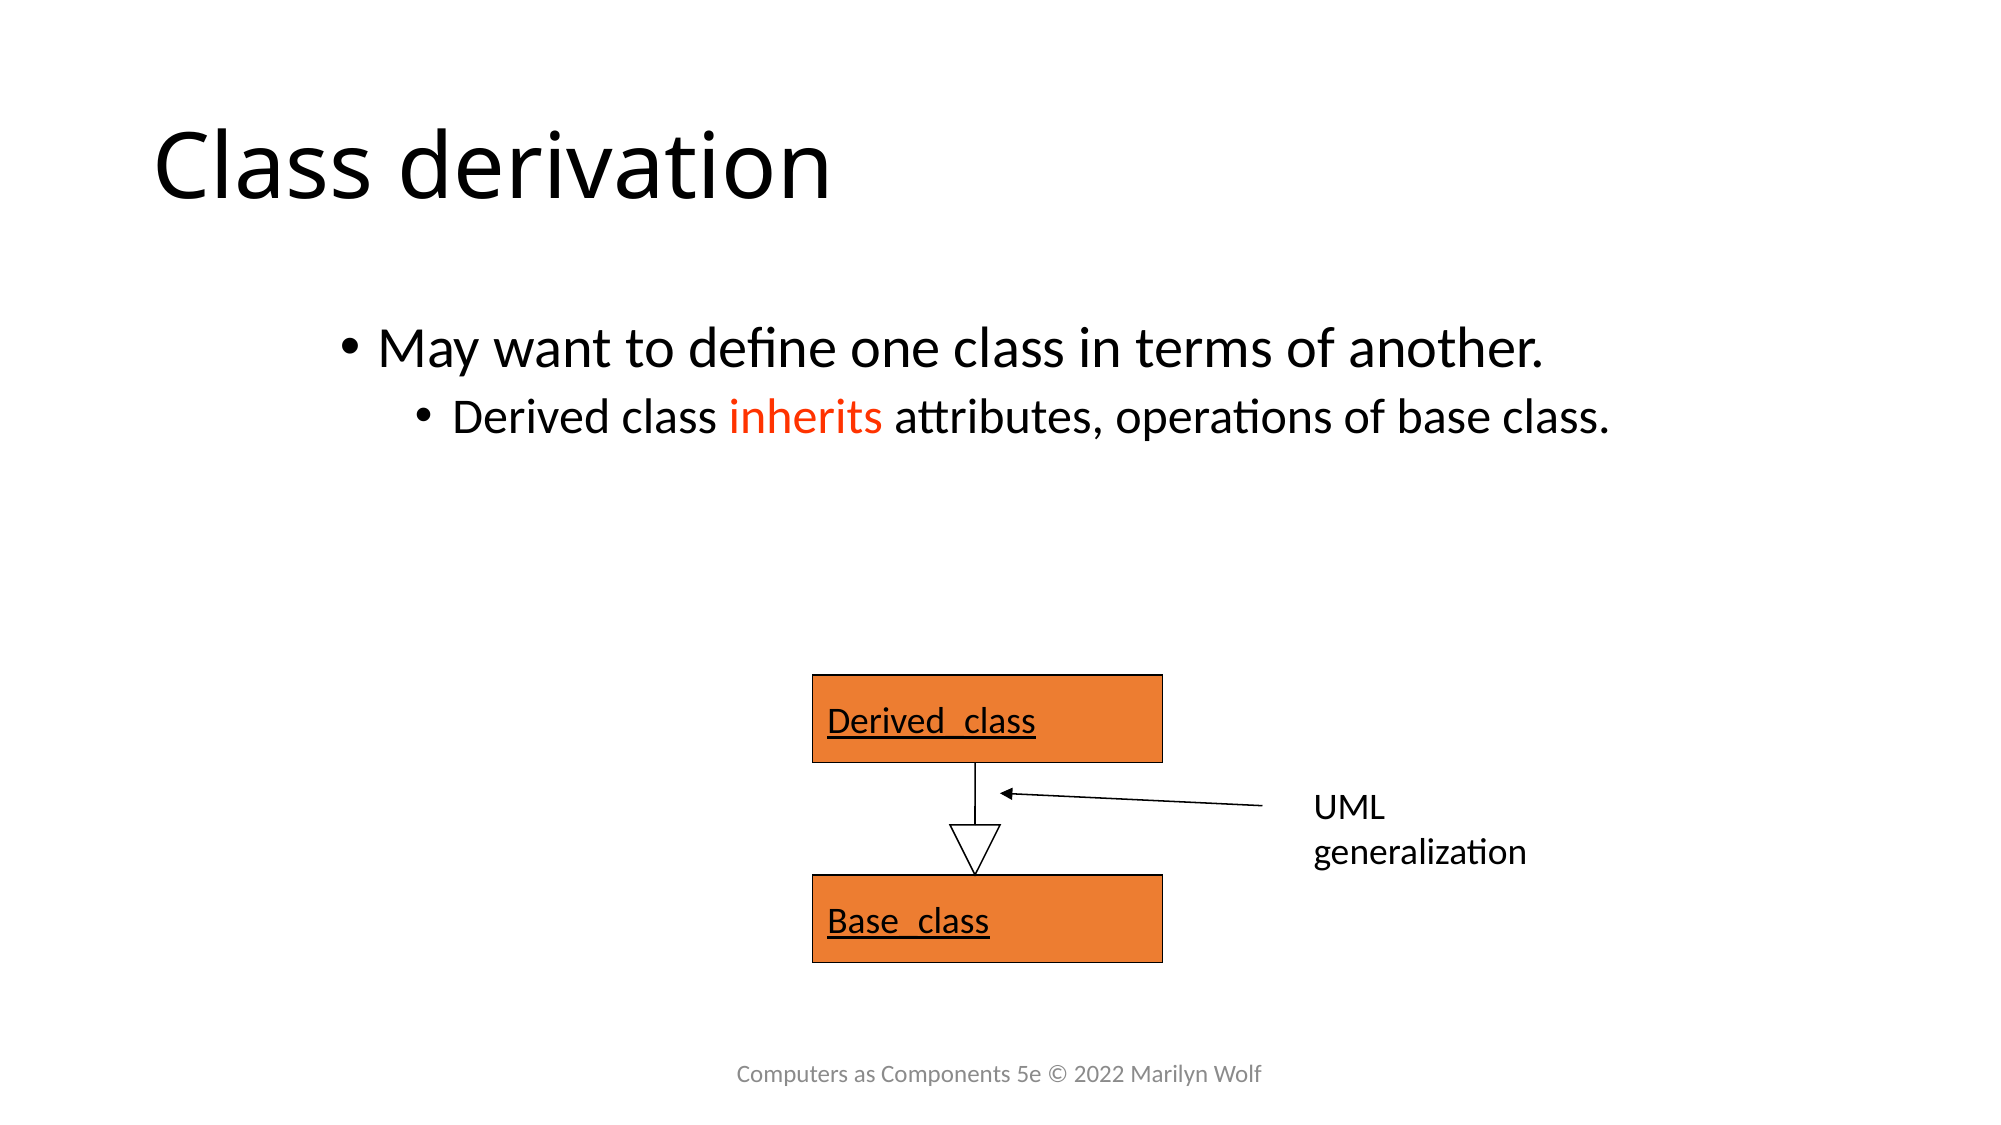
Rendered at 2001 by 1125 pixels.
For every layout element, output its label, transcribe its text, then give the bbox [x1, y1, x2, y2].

title Class derivation [137, 59, 1863, 278]
text_box [950, 824, 999, 875]
list May want to define one class in terms of another. Derived class inherits attributes, operations of base class. [324, 309, 1667, 675]
text_box Derived_class [812, 674, 1163, 763]
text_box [999, 774, 1545, 881]
footer Computers as Components 5e © 2022 Marilyn Wolf [662, 1042, 1338, 1103]
text_box Base_class [812, 874, 1163, 963]
